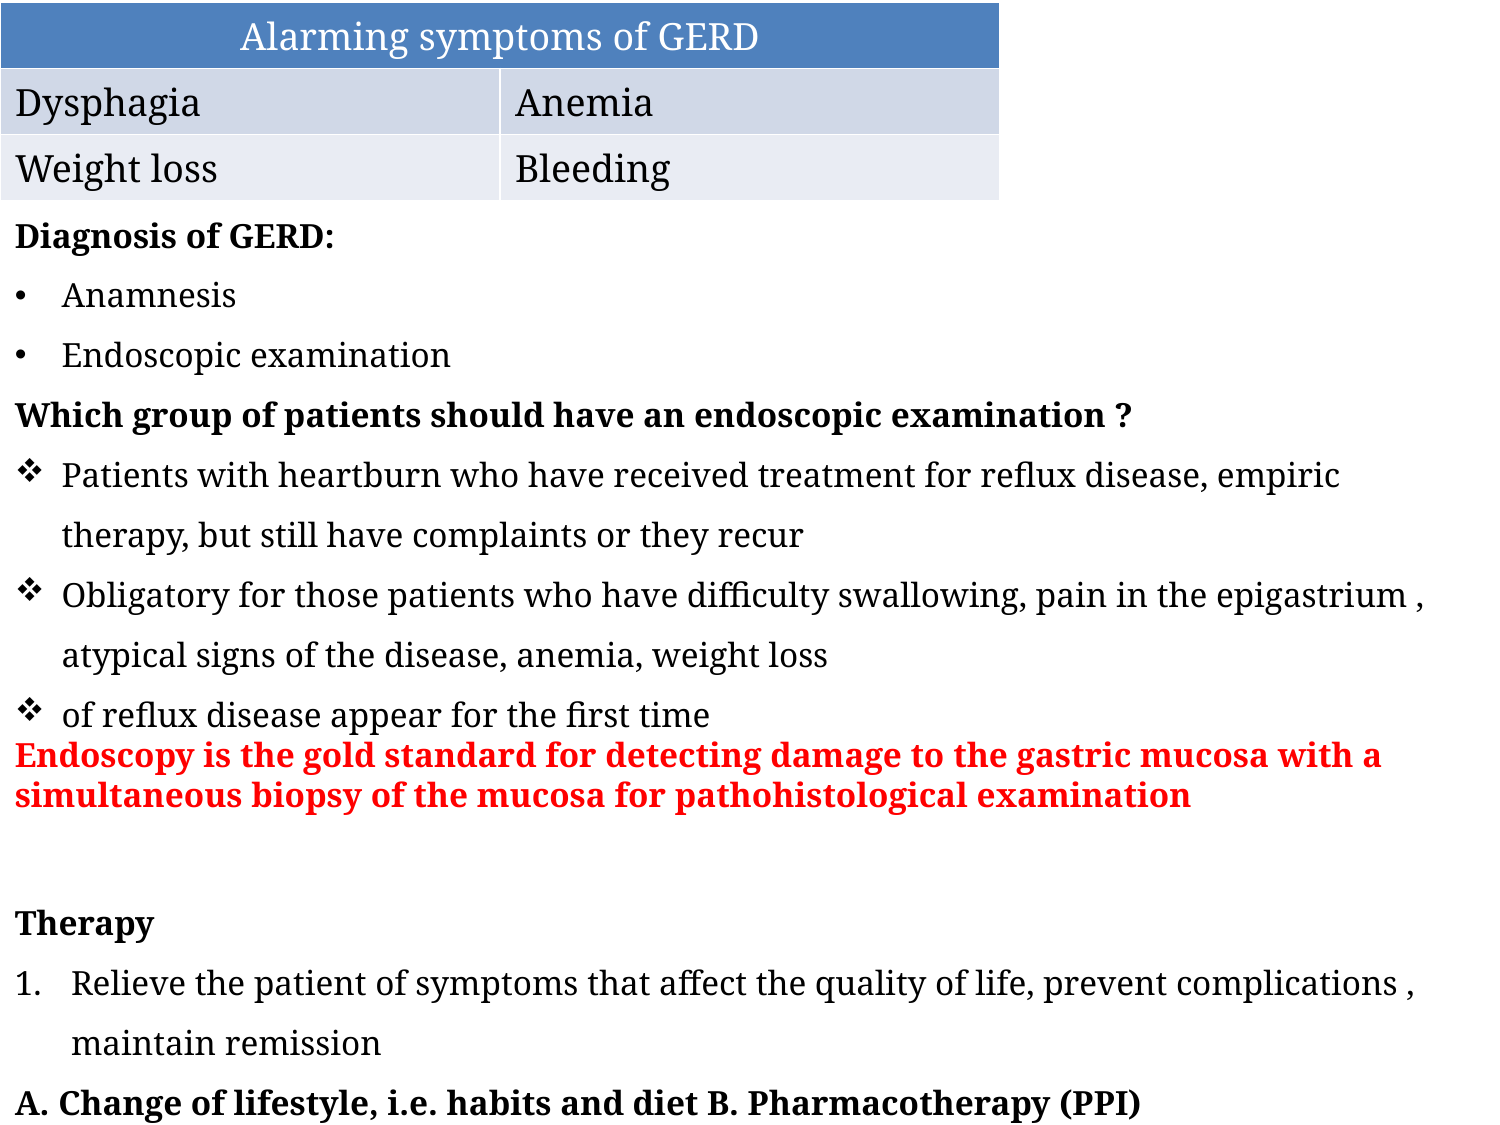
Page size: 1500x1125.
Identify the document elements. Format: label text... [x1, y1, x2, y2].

table_cell Weight loss [1, 135, 499, 187]
table_cell Bleeding [501, 135, 999, 187]
table_header Alarming symptoms of GERD [1, 3, 999, 68]
text_box Diagnosis of GERD: Anamnesis Endoscopic examination Which group of patients should have an endoscopic examination ? Patients with heartburn who have received treatment for reflux disease, empiric therapy, but still have complaints or they recur Obligatory for those patients who have difficulty swallowing, pain in the epigastrium , atypical signs of the disease, anemia, weight loss of reflux disease appear for the first time Endoscopy is the gold standard for detecting damage to the gastric mucosa with a simultaneous biopsy of the mucosa for pathohistological examination [0, 187, 1450, 861]
table_cell Dysphagia [1, 69, 499, 134]
text_box Therapy Relieve the patient of symptoms that affect the quality of life, prevent complications , maintain remission A. Change of lifestyle, i.e. habits and diet B. Pharmacotherapy (PPI) [0, 874, 1500, 1125]
table_cell Anemia [501, 69, 999, 134]
